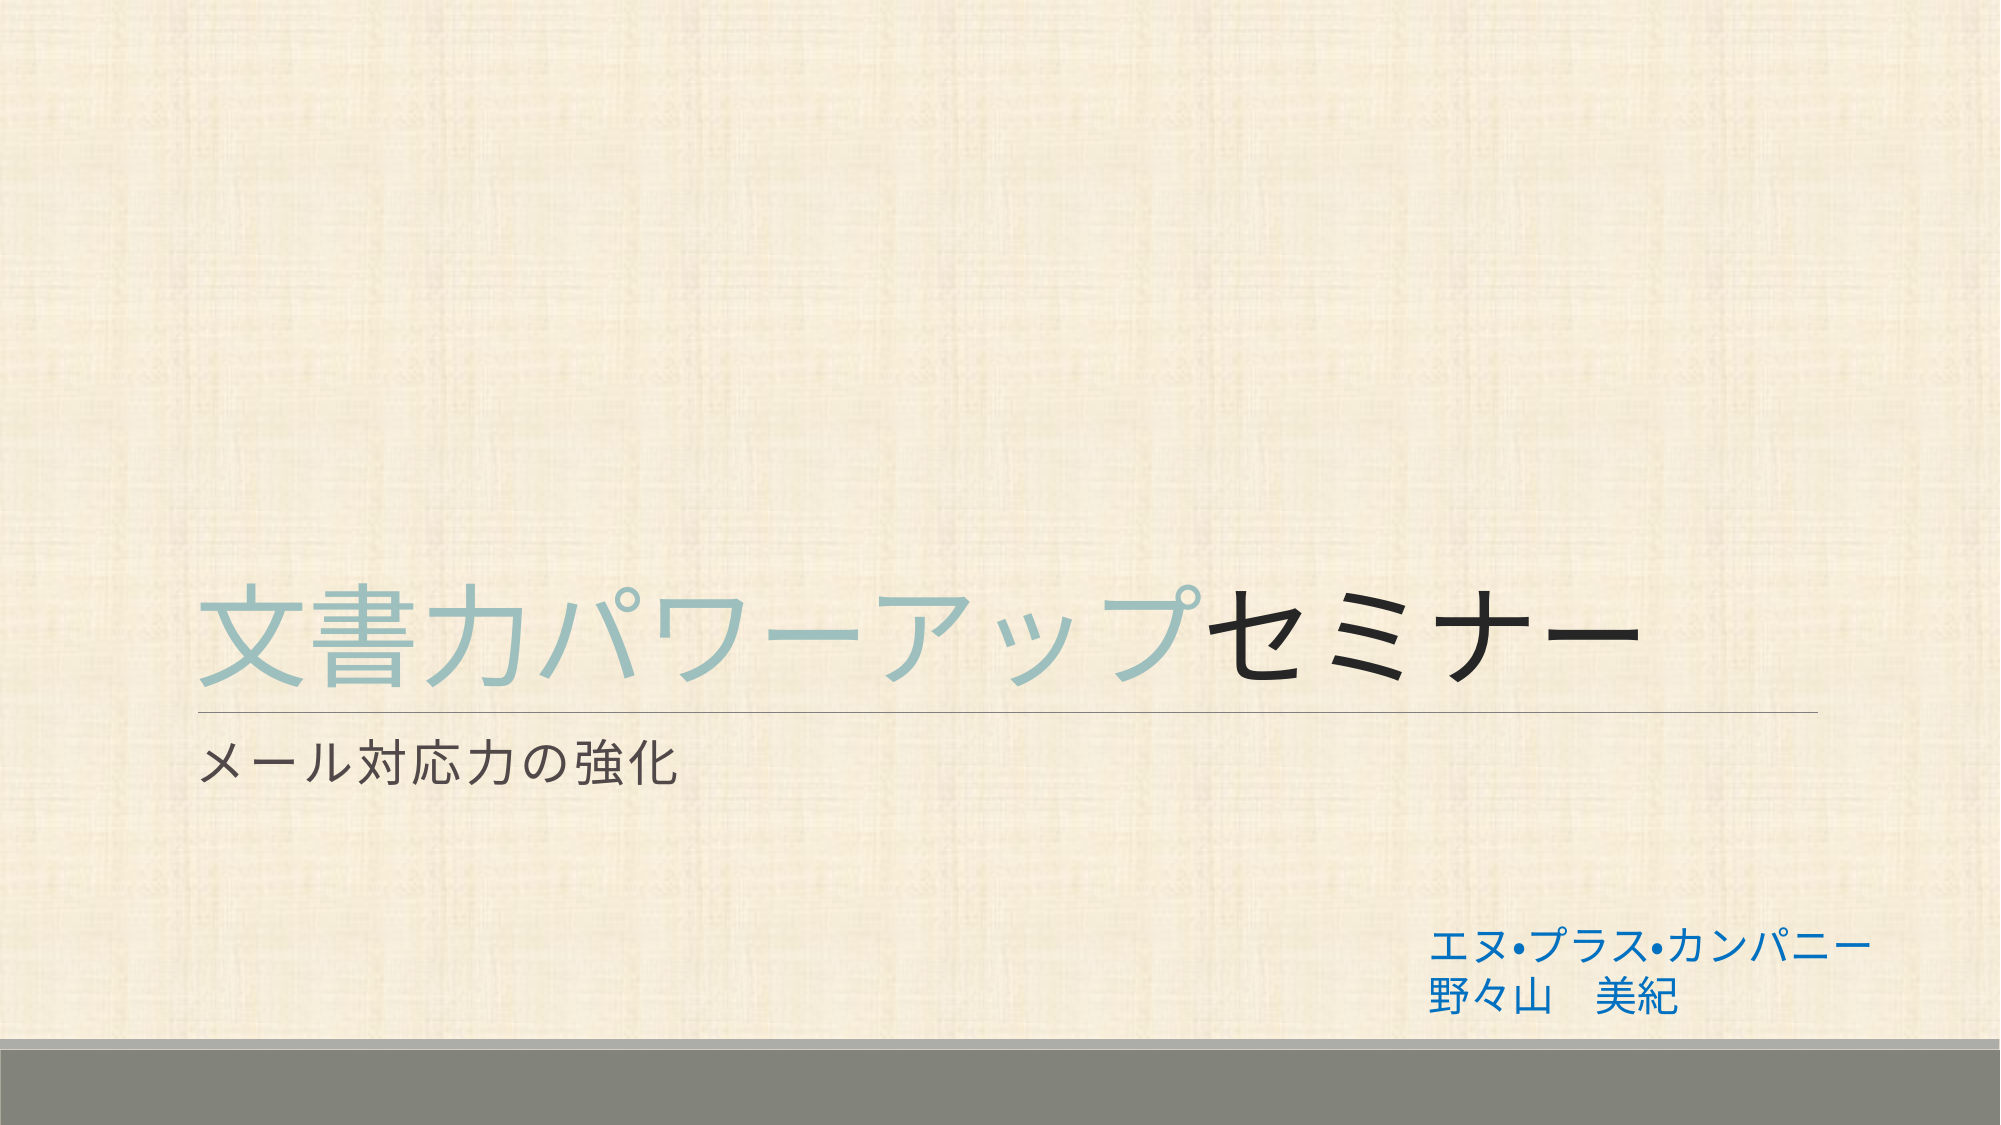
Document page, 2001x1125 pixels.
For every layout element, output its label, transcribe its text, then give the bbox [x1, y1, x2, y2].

subtitle メール対応力の強化 [180, 730, 1831, 919]
text_box エヌ・プラス・カンパニー 野々山 美紀 [1414, 912, 1889, 1028]
title 文書力パワーアップセミナー [180, 124, 1830, 710]
